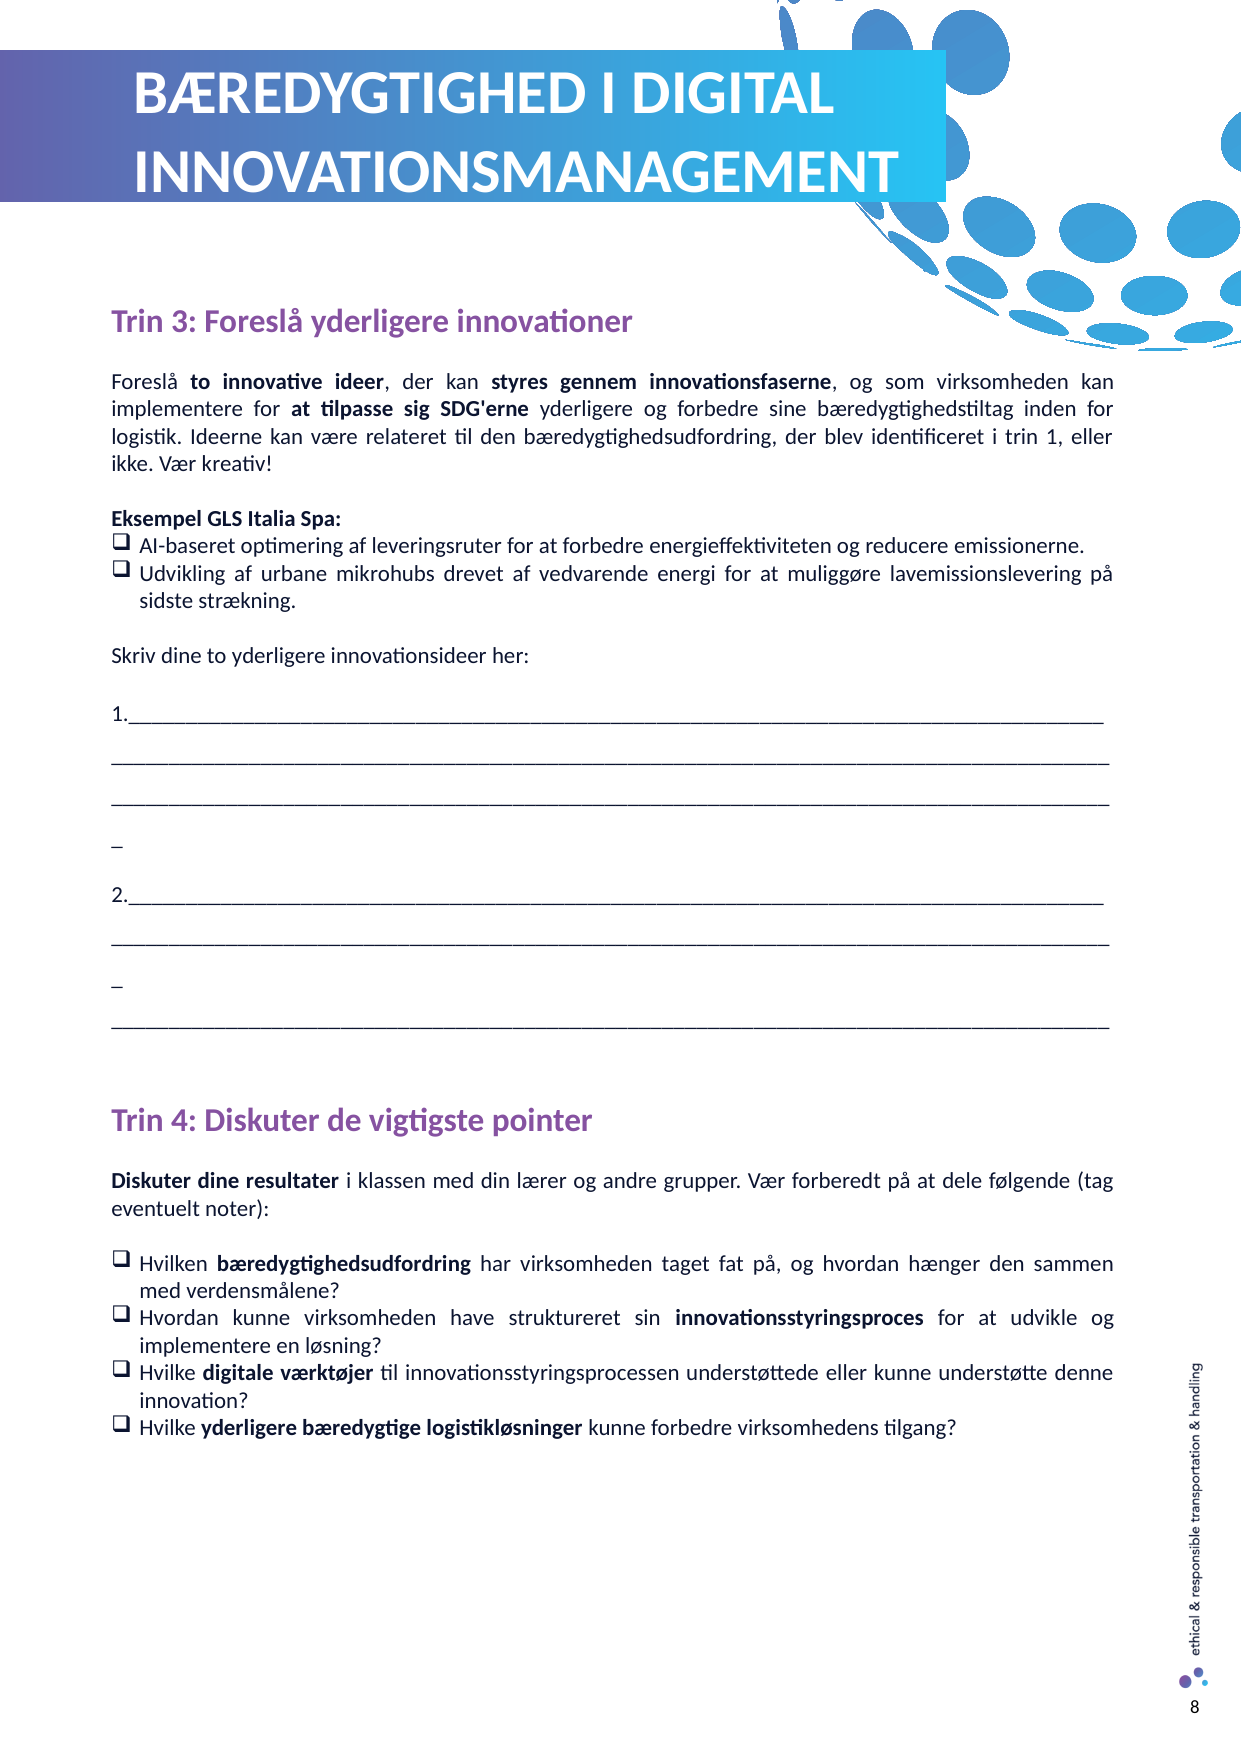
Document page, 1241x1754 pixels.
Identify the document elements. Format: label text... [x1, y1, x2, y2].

text_box [788, 0, 800, 4]
text_box [1174, 321, 1233, 343]
slide_number 8 [1153, 1676, 1215, 1736]
text_box [852, 9, 913, 50]
text_box [945, 285, 962, 291]
text_box [932, 10, 1010, 95]
text_box [1221, 112, 1241, 172]
text_box [1220, 270, 1241, 306]
text_box [1213, 340, 1241, 348]
text_box [888, 202, 949, 243]
picture [1179, 1357, 1217, 1680]
text_box [946, 114, 970, 181]
text_box [855, 202, 939, 276]
text_box [1167, 200, 1240, 258]
text_box [1122, 276, 1188, 316]
text_box [1130, 325, 1149, 345]
text_box [946, 256, 1008, 291]
list BÆREDYGTIGHED I DIGITAL INNOVATIONSMANAGEMENT [0, 50, 946, 202]
text_box [963, 196, 1036, 257]
text_box [779, 6, 799, 50]
text_box [1026, 270, 1091, 291]
text_box Trin 3: Foreslå yderligere innovationer Foreslå to innovative ideer, der kan styres gennem innovationsfaserne, og som virksomheden kan implementere for at tilpasse sig SDG'erne yderligere og forbedre sine bæredygtighedstiltag inden for logistik. Ideerne kan være relateret til den bæredygtighedsudfordring, der blev identificeret i trin 1, eller ikke. Vær kreativ! Eksempel GLS Italia Spa: AI-baseret optimering af leveringsruter for at forbedre energieffektiviteten og reducere emissionerne. Udvikling af urbane mikrohubs drevet af vedvarende energi for at muliggøre lavemissionslevering på sidste strækning. Skriv dine to yderligere innovationsideer her: 1.____________________________________________________________________________________________________________________________________________________________________________________________________________________________________________________________________ 2._____________________________________________________________________________________________________________________________________________________________________________ _______________________________________________________________________________________ Trin 4: Diskuter de vigtigste pointer Diskuter dine resultater i klassen med din lærer og andre grupper. Vær forberedt på at dele følgende (tag eventuelt noter): Hvilken bæredygtighedsudfordring har virksomheden taget fat på, og hvordan hænger den sammen med verdensmålene? Hvordan kunne virksomheden have struktureret sin innovationsstyringsproces for at udvikle og implementere en løsning? Hvilke digitale værktøjer til innovationsstyringsprocessen understøttede eller kunne understøtte denne innovation? Hvilke yderligere bæredygtige logistikløsninger kunne forbedre virksomhedens tilgang? [96, 291, 1130, 644]
text_box [1059, 203, 1137, 263]
